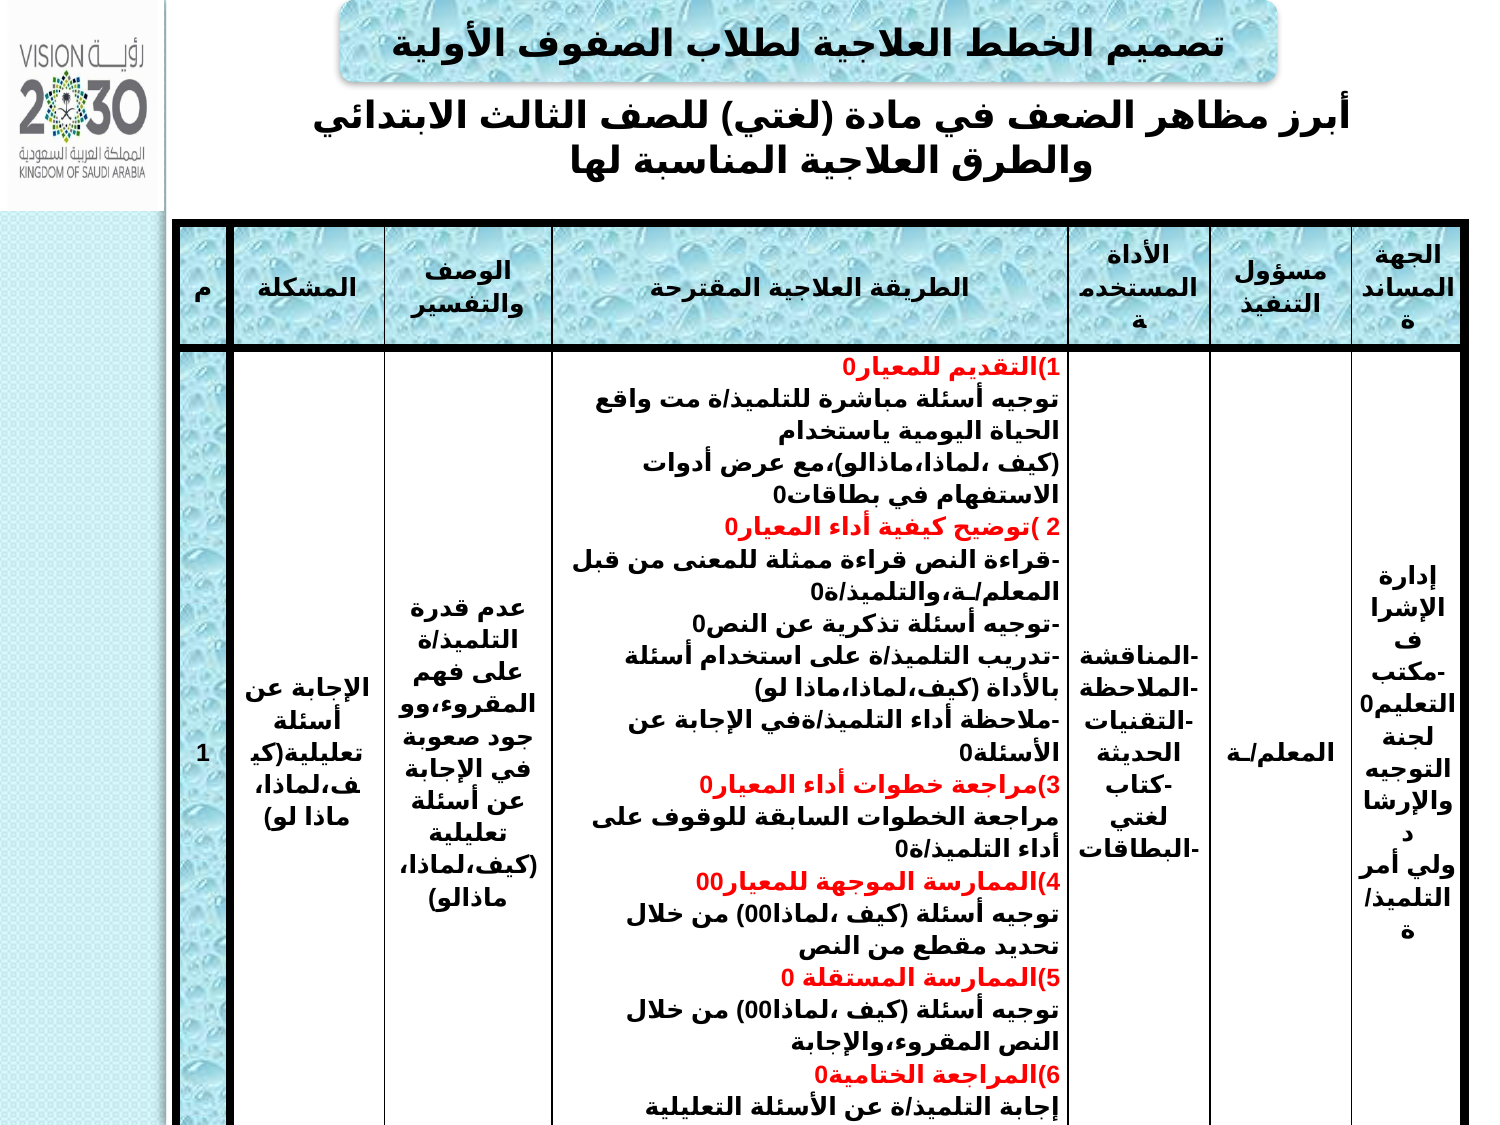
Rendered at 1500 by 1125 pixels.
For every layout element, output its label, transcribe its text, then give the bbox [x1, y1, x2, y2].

table_cell عدم قدرة التلميذ/ة على فهم المقروء،ووجود صعوبة في الإجابة عن أسئلة تعليلية (كيف،لماذا،ماذالو) [385, 352, 551, 1125]
table_header الطريقة العلاجية المقترحة [553, 234, 1067, 344]
table_cell 1 [180, 352, 226, 1125]
table_header مسؤول التنفيذ [1211, 234, 1351, 344]
table_header الجهة المساندة [1352, 227, 1460, 344]
table_header الأداة المستخدمة [1069, 234, 1209, 344]
table_header م [180, 227, 226, 344]
table_cell 1)التقديم للمعيار0 توجيه أسئلة مباشرة للتلميذ/ة مت واقع الحياة اليومية ياستخدام (كيف ،لماذا،ماذالو)،مع عرض أدوات الاستفهام في بطاقات0 2 )توضيح كيفية أداء المعيار0 -قراءة النص قراءة ممثلة للمعنى من قبل المعلم/ـة،والتلميذ/ة0 -توجيه أسئلة تذكرية عن النص0 -تدريب التلميذ/ة على استخدام أسئلة بالأداة (كيف،لماذا،ماذا لو) -ملاحظة أداء التلميذ/ةفي الإجابة عن الأسئلة0 3)مراجعة خطوات أداء المعيار0 مراجعة الخطوات السابقة للوقوف على أداء التلميذ/ة0 4)الممارسة الموجهة للمعيار00 توجيه أسئلة (كيف ،لماذا00) من خلال تحديد مقطع من النص 5)الممارسة المستقلة 0 توجيه أسئلة (كيف ،لماذا00) من خلال النص المقروء،والإجابة 6)المراجعة الختامية0 إجابة التلميذ/ة عن الأسئلة التعليلية الواردة في النص0 [553, 352, 1067, 1125]
table_header المشكلة [234, 227, 384, 344]
table_cell إدارة الإشراف -مكتب التعليم0 لجنة التوجيه والإرشاد ولي أمر التلميذ/ة [1352, 352, 1460, 1125]
table_cell الإجابة عن أسئلة تعليلية(كيف،لماذا، ماذا لو) [234, 352, 384, 1125]
table_header الوصف والتفسير [385, 234, 551, 344]
text_box تصميم الخطط العلاجية لطلاب الصفوف الأولية [339, 0, 1297, 83]
table_cell -المناقشة -الملاحظة -التقنيات الحديثة -كتاب لغتي -البطاقات [1069, 352, 1209, 1125]
table_cell المعلم/ـة [1211, 352, 1351, 1125]
text_box أبرز مظاهر الضعف في مادة (لغتي) للصف الثالث الابتدائي والطرق العلاجية المناسبة لها [246, 83, 1418, 234]
picture [0, 0, 165, 211]
